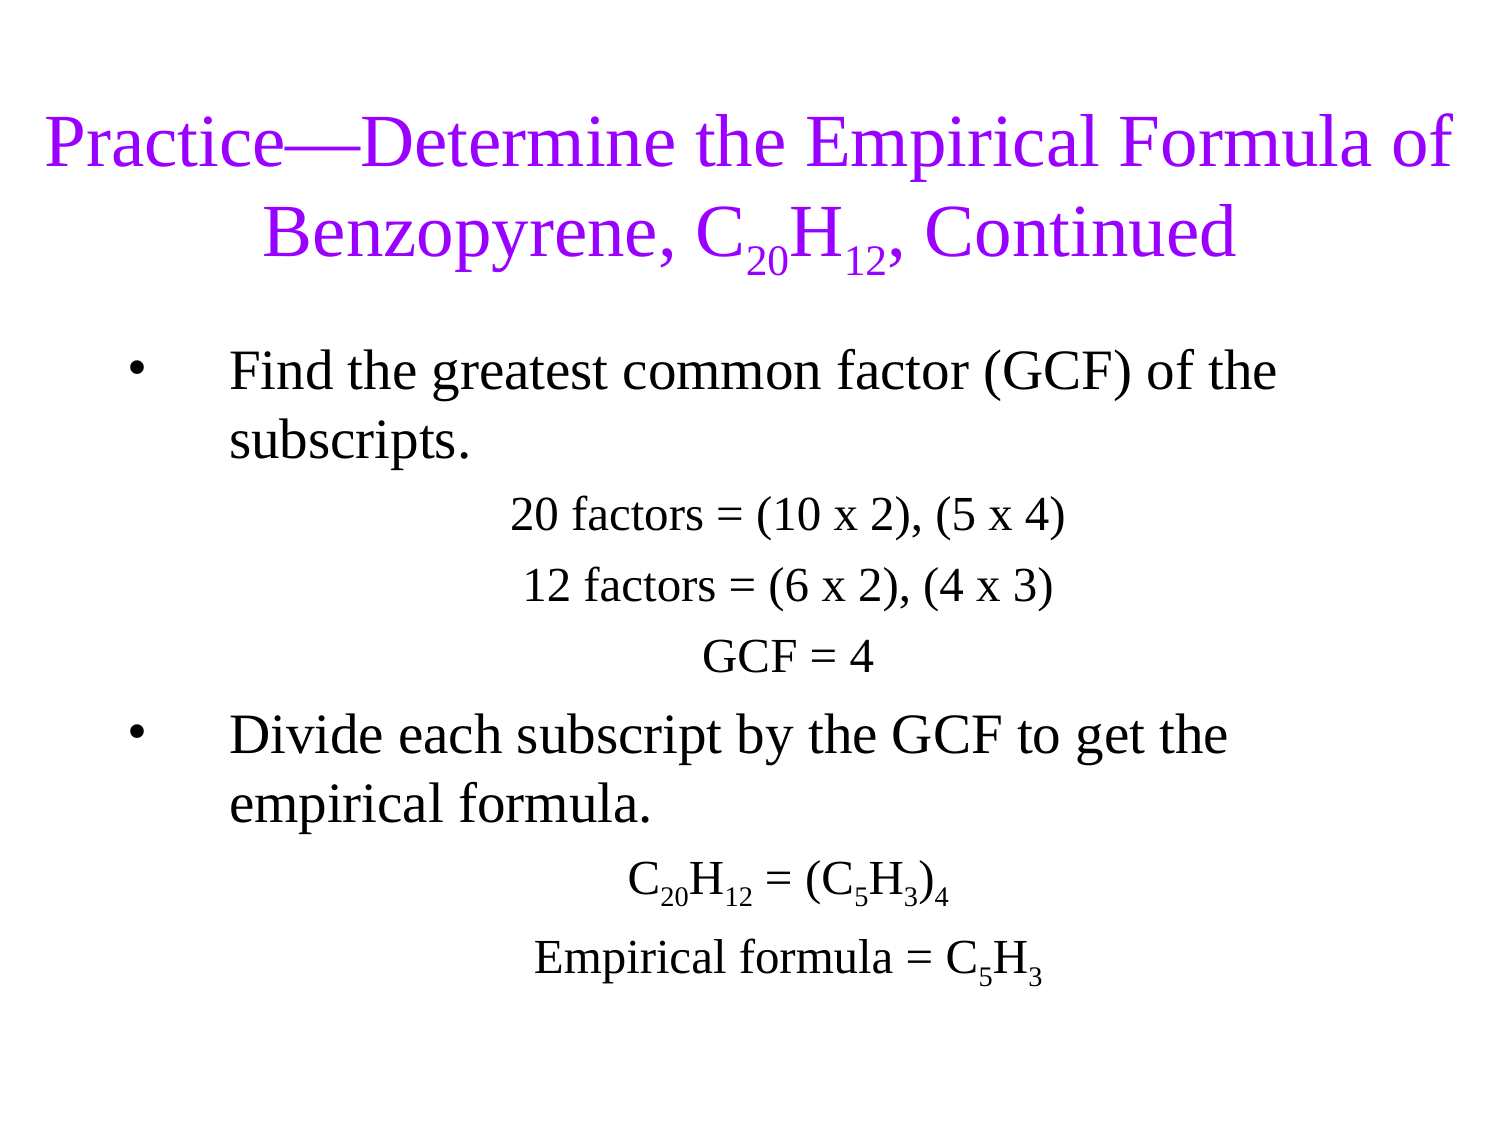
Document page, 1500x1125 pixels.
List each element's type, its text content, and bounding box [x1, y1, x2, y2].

text_box Practice—Determine the Empirical Formula of Benzopyrene, C20H12, Continued [0, 87, 1500, 288]
text_box Find the greatest common factor (GCF) of the subscripts. 20 factors = (10 x 2), (5 x 4) 12 factors = (6 x 2), (4 x 3) GCF = 4 Divide each subscript by the GCF to get the empirical formula. C20H12 = (C5H3)4 Empirical formula = C5H3 [112, 324, 1388, 1000]
